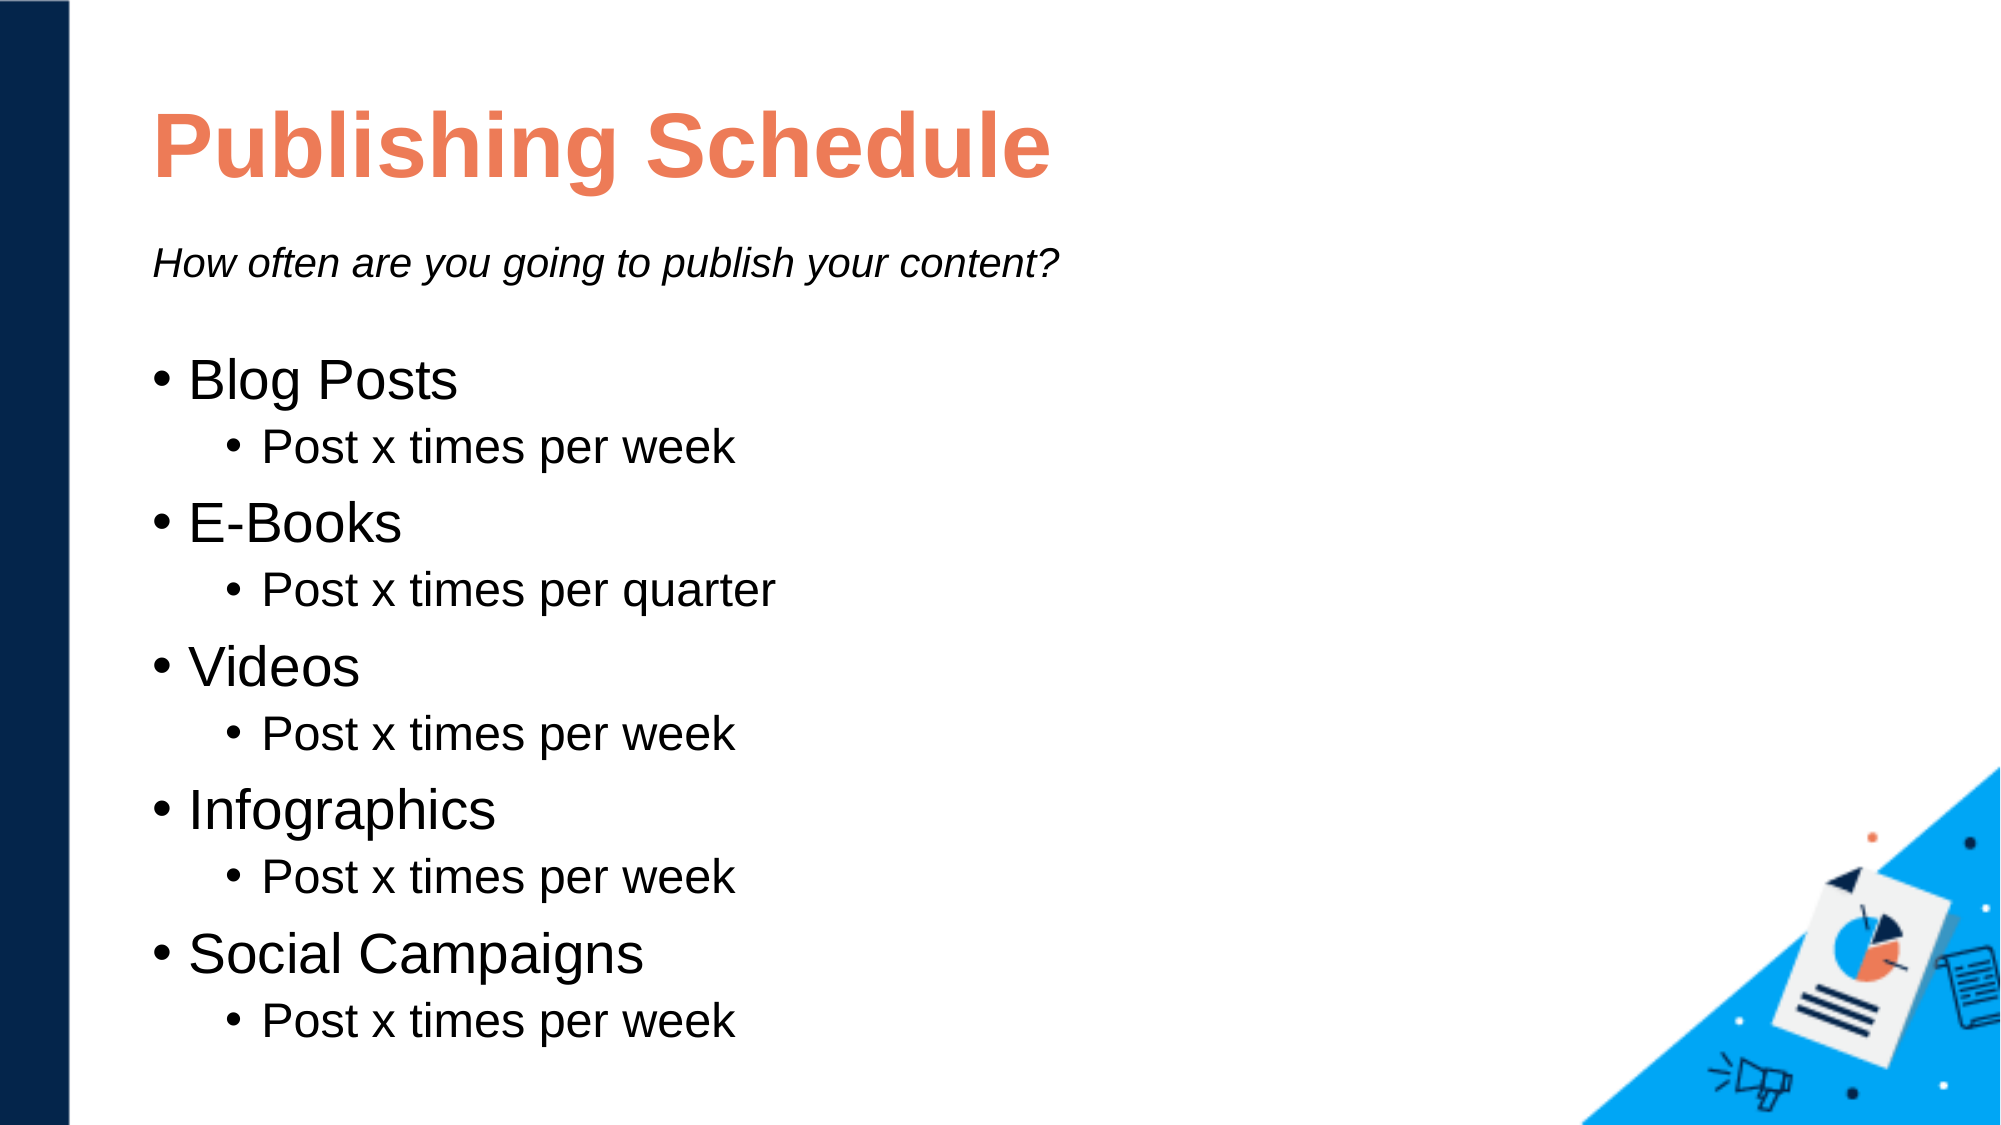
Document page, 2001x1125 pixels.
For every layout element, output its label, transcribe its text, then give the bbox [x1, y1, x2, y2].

picture [1961, 983, 1994, 991]
title Publishing Schedule How often are you going to publish your content? [137, 83, 1863, 302]
picture [1964, 996, 1997, 1006]
picture [1959, 979, 1977, 984]
picture [1965, 838, 1975, 849]
picture [1958, 968, 1991, 976]
list Blog Posts Post x times per week E-Books Post x times per quarter Videos Post x times per week Infographics Post x times per week Social Campaigns Post x times per week [137, 342, 1863, 1057]
picture [1710, 1070, 1729, 1074]
picture [1848, 1088, 1857, 1099]
picture [1716, 1081, 1729, 1090]
picture [0, 0, 2001, 1125]
picture [1976, 989, 1995, 995]
picture [1982, 905, 1990, 912]
picture [1736, 1059, 1792, 1111]
picture [1939, 1082, 1948, 1089]
picture [1970, 961, 1989, 966]
picture [1725, 1057, 1732, 1065]
